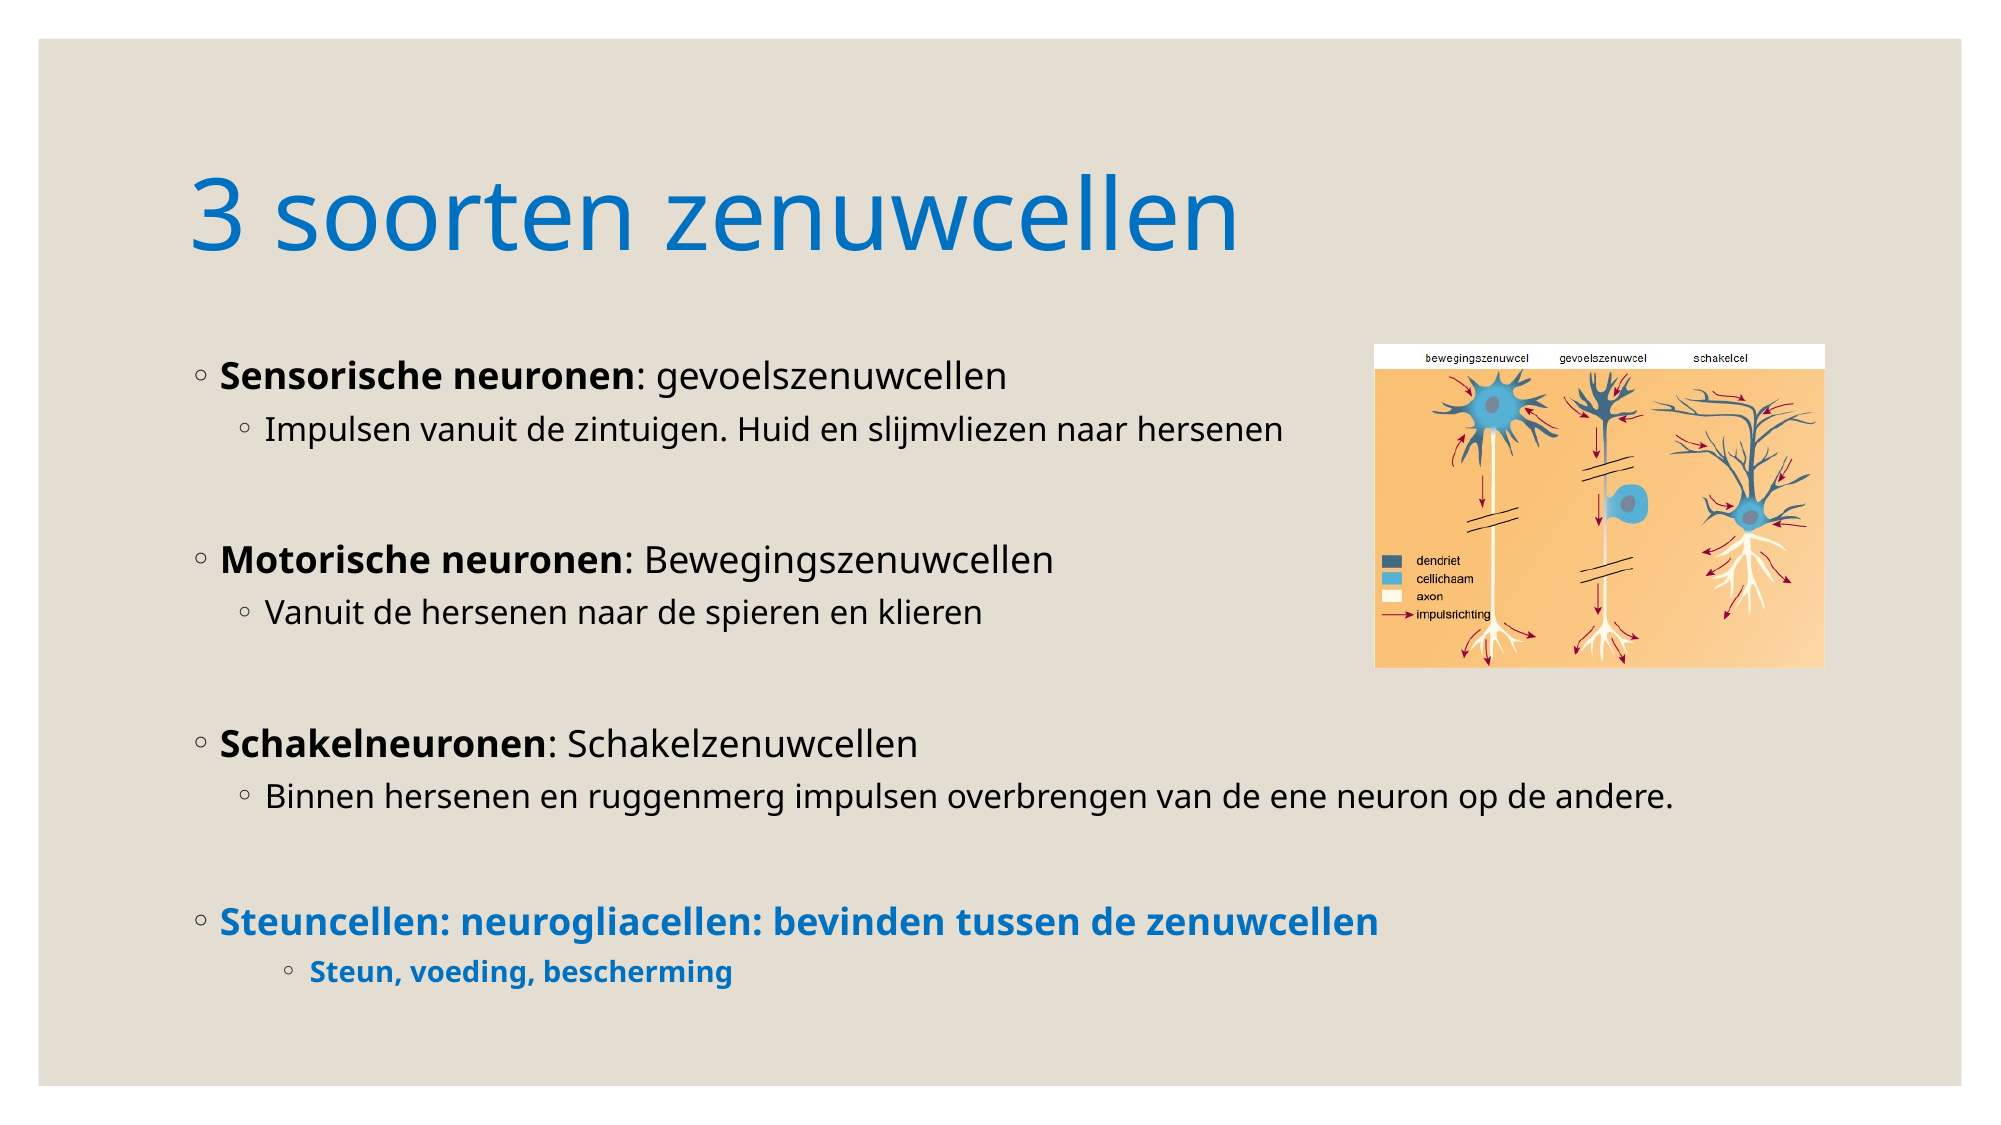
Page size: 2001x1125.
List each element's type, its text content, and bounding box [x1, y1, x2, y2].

list Sensorische neuronen: gevoelszenuwcellen Impulsen vanuit de zintuigen. Huid en slijmvliezen naar hersenen Motorische neuronen: Bewegingszenuwcellen Vanuit de hersenen naar de spieren en klieren Schakelneuronen: Schakelzenuwcellen Binnen hersenen en ruggenmerg impulsen overbrengen van de ene neuron op de andere. Steuncellen: neurogliacellen: bevinden tussen de zenuwcellen Steun, voeding, bescherming [174, 345, 1825, 990]
title 3 soorten zenuwcellen [174, 105, 1825, 331]
picture [1374, 344, 1825, 668]
